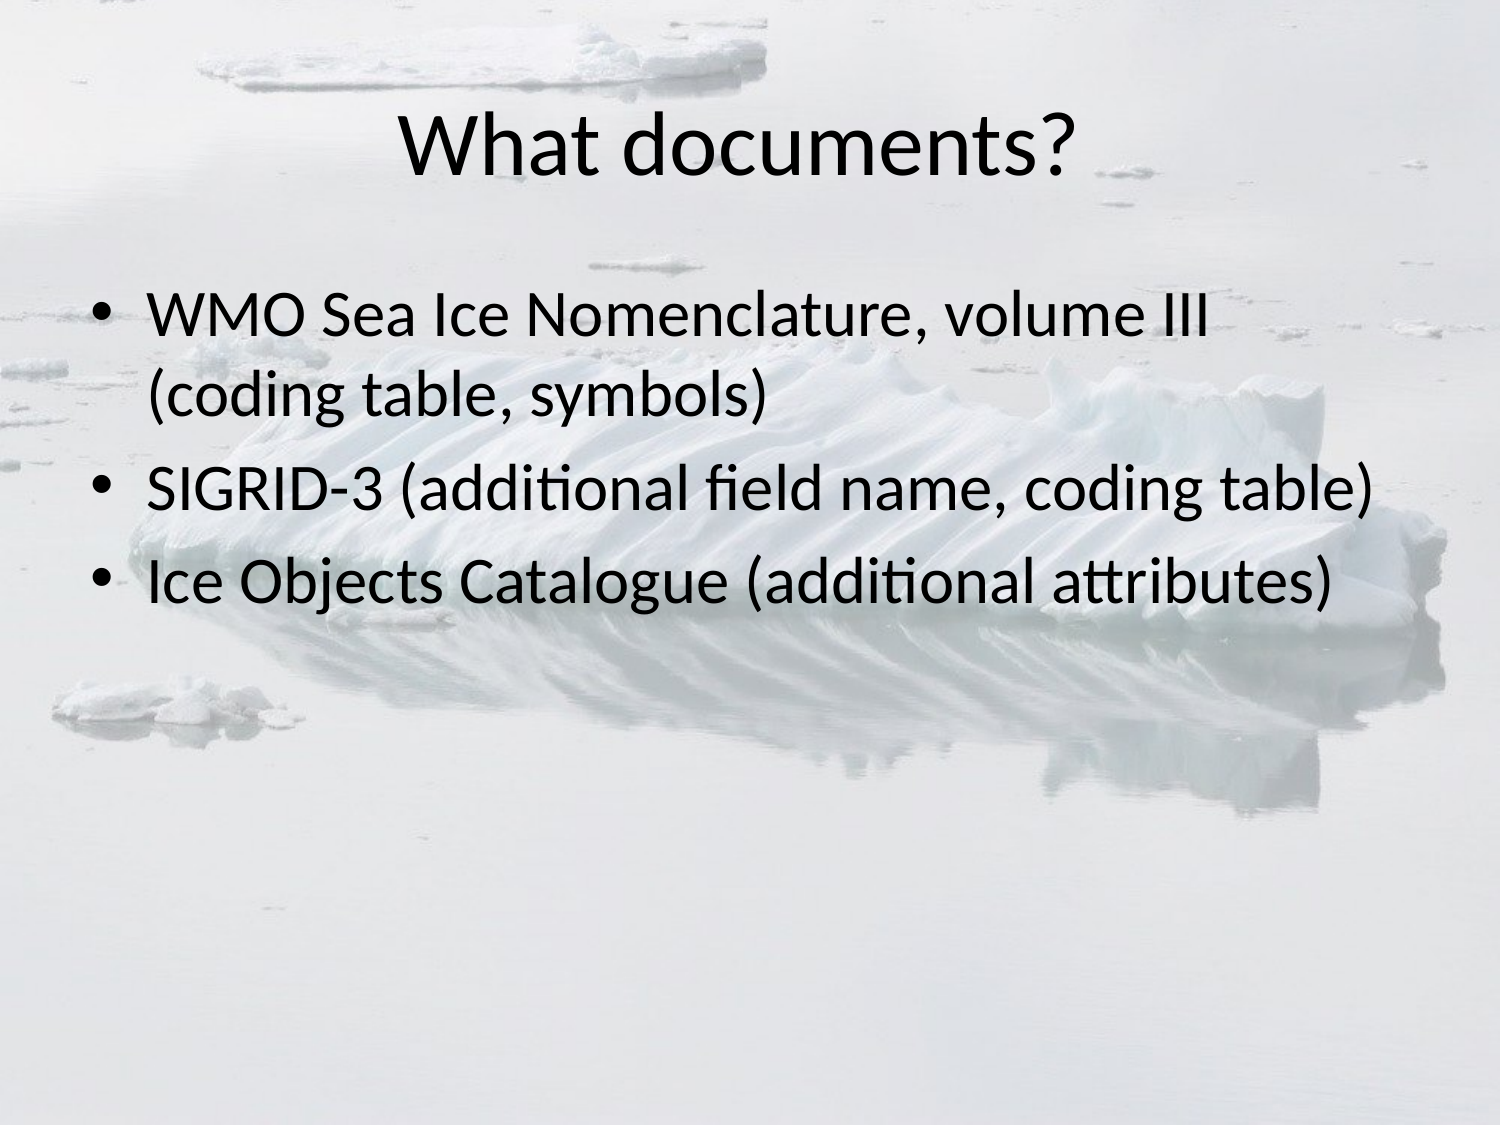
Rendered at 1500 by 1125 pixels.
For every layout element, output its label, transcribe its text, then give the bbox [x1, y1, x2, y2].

title What documents? [75, 45, 1425, 233]
picture [0, 0, 1500, 1125]
list WMO Sea Ice Nomenclature, volume III (coding table, symbols) SIGRID-3 (additional field name, coding table) Ice Objects Catalogue (additional attributes) [75, 262, 1425, 1005]
